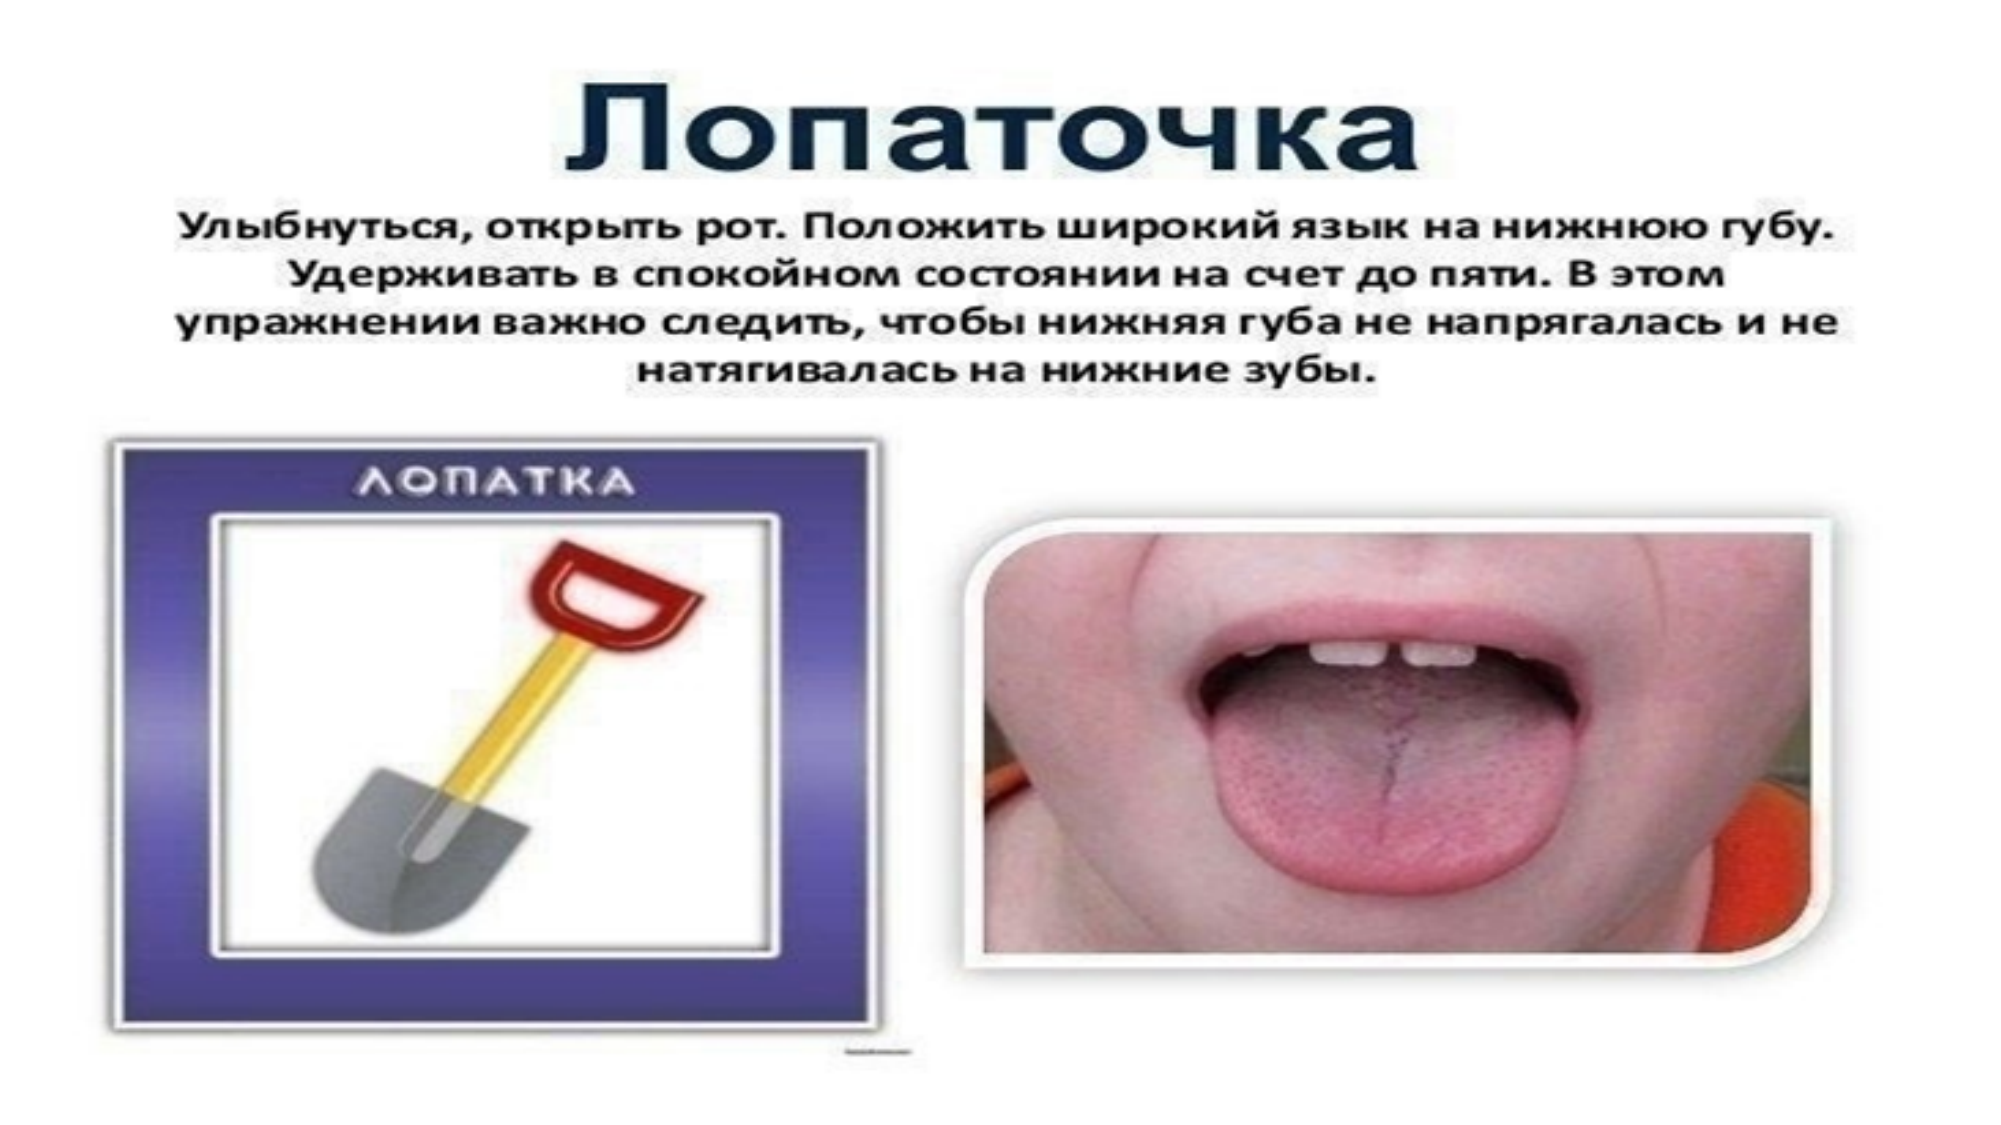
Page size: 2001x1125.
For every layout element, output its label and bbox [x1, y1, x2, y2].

list [0, 34, 2000, 1125]
